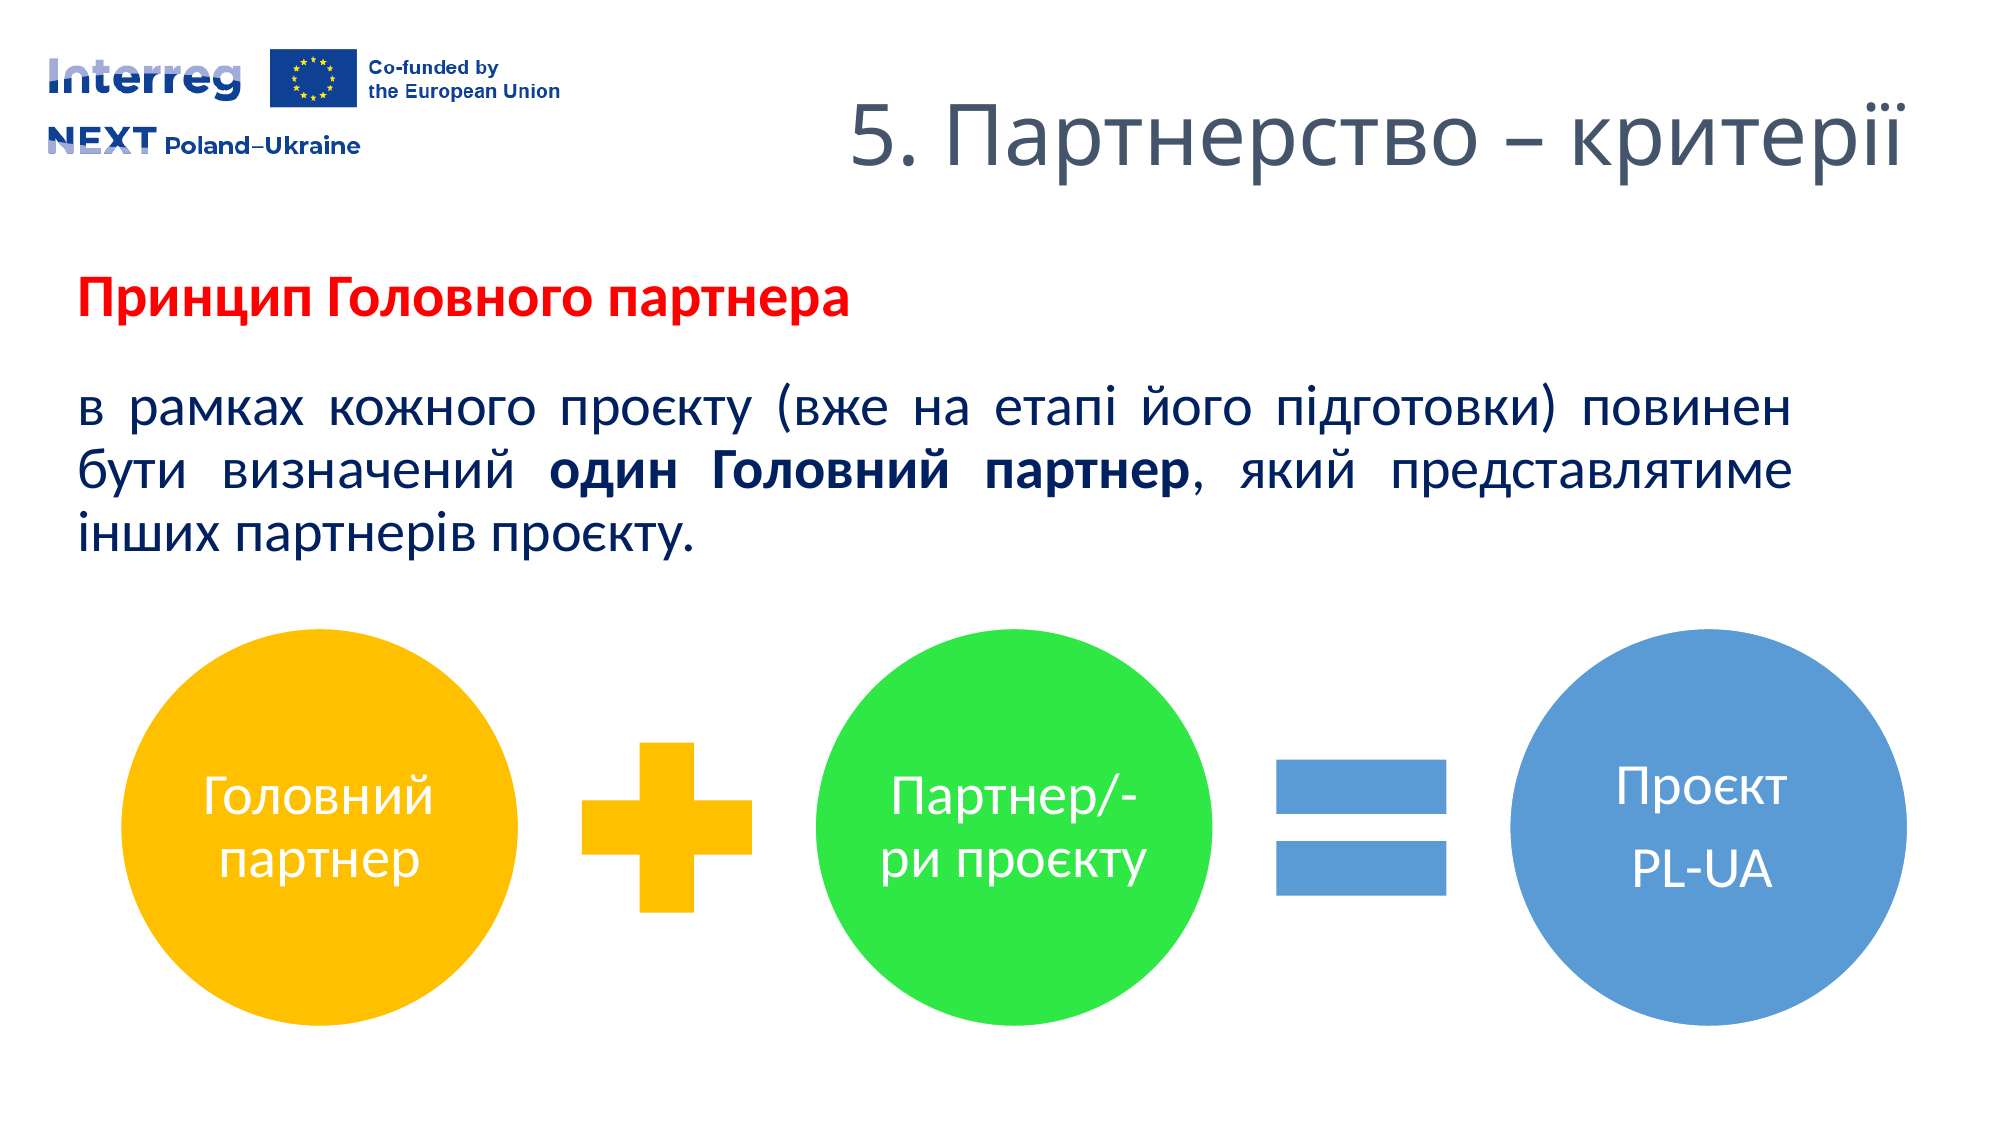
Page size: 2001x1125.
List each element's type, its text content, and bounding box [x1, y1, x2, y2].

text_box 5. Партнерство – критерії [829, 59, 1920, 191]
text_box Принцип Головного партнера в рамках кожного проєкту (вже на етапі його підготовки) повинен бути визначений один Головний партнер, який представлятиме інших партнерів проєкту. [62, 256, 1809, 1066]
picture [28, 25, 579, 187]
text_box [119, 463, 1909, 1125]
